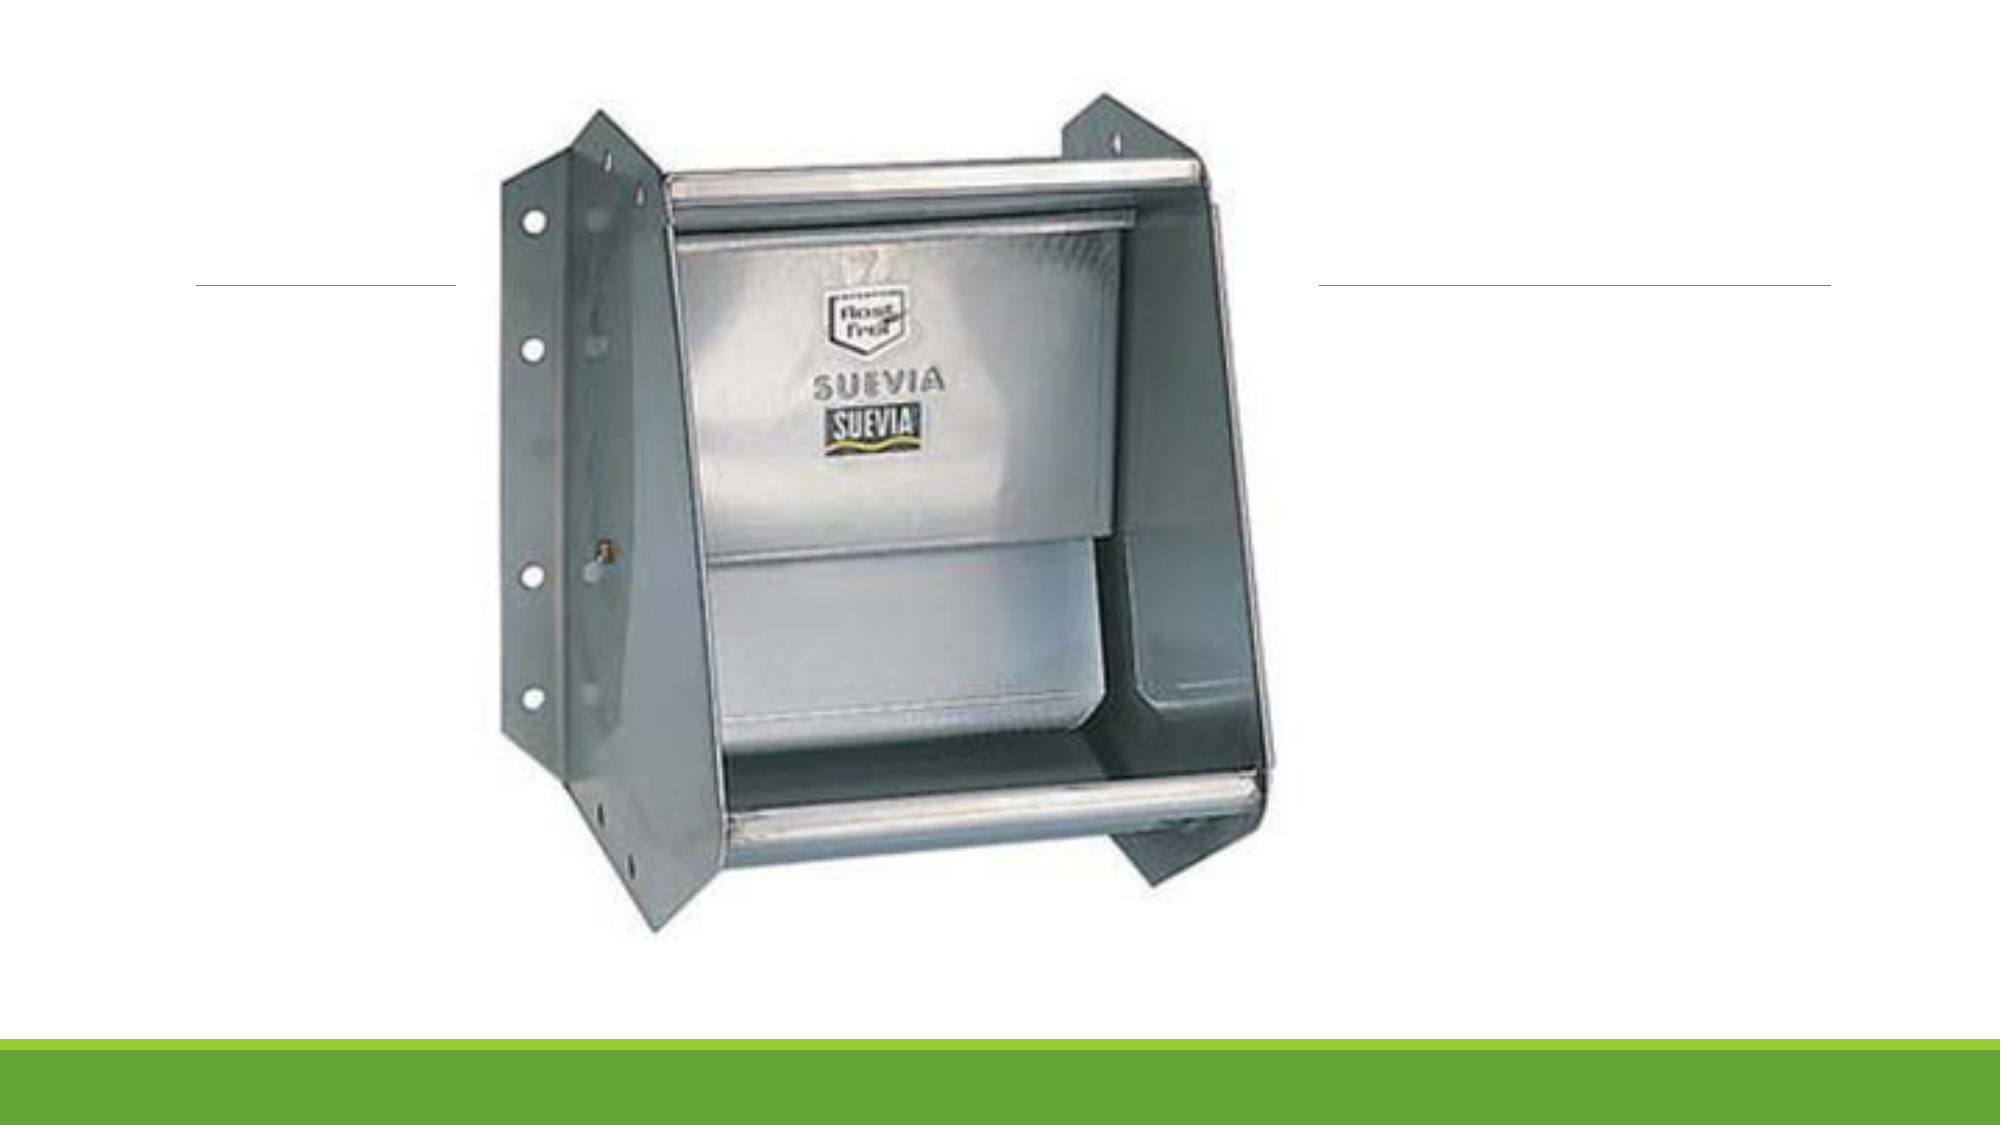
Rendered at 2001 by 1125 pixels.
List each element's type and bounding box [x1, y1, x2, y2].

picture [456, 77, 1320, 941]
